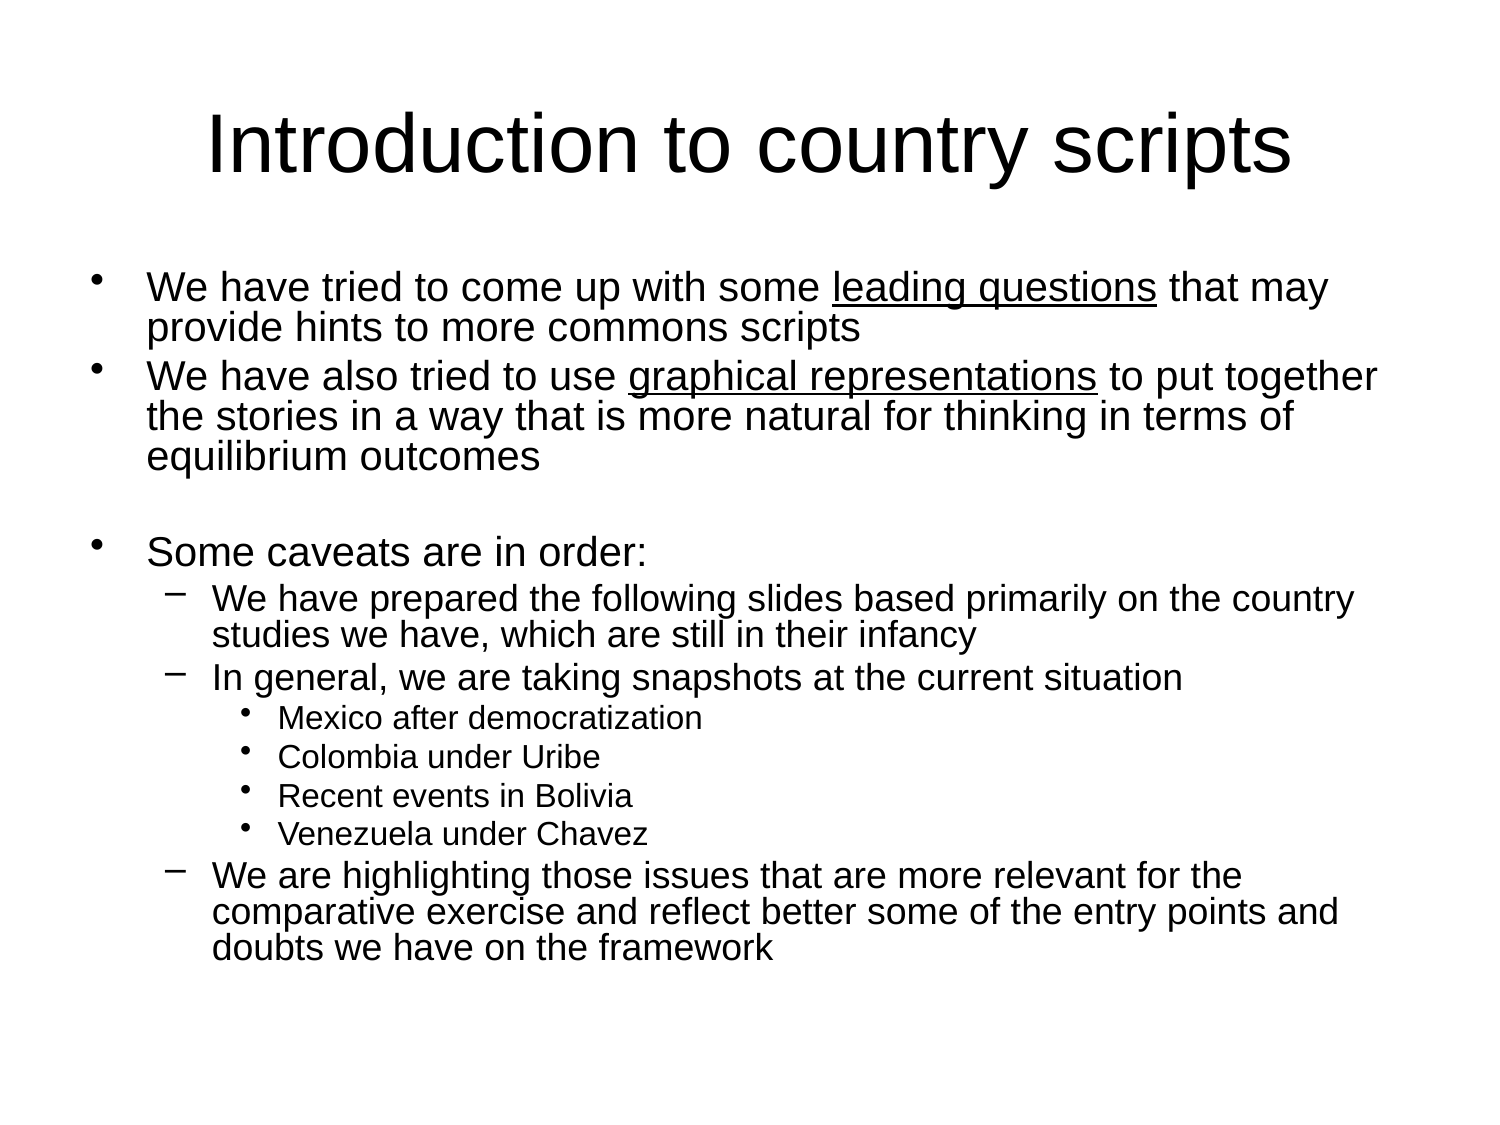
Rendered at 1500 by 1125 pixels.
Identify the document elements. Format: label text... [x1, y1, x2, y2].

title Introduction to country scripts [74, 44, 1426, 233]
list We have tried to come up with some leading questions that may provide hints to more commons scripts We have also tried to use graphical representations to put together the stories in a way that is more natural for thinking in terms of equilibrium outcomes Some caveats are in order: We have prepared the following slides based primarily on the country studies we have, which are still in their infancy In general, we are taking snapshots at the current situation Mexico after democratization Colombia under Uribe Recent events in Bolivia Venezuela under Chavez We are highlighting those issues that are more relevant for the comparative exercise and reflect better some of the entry points and doubts we have on the framework [74, 262, 1460, 1083]
